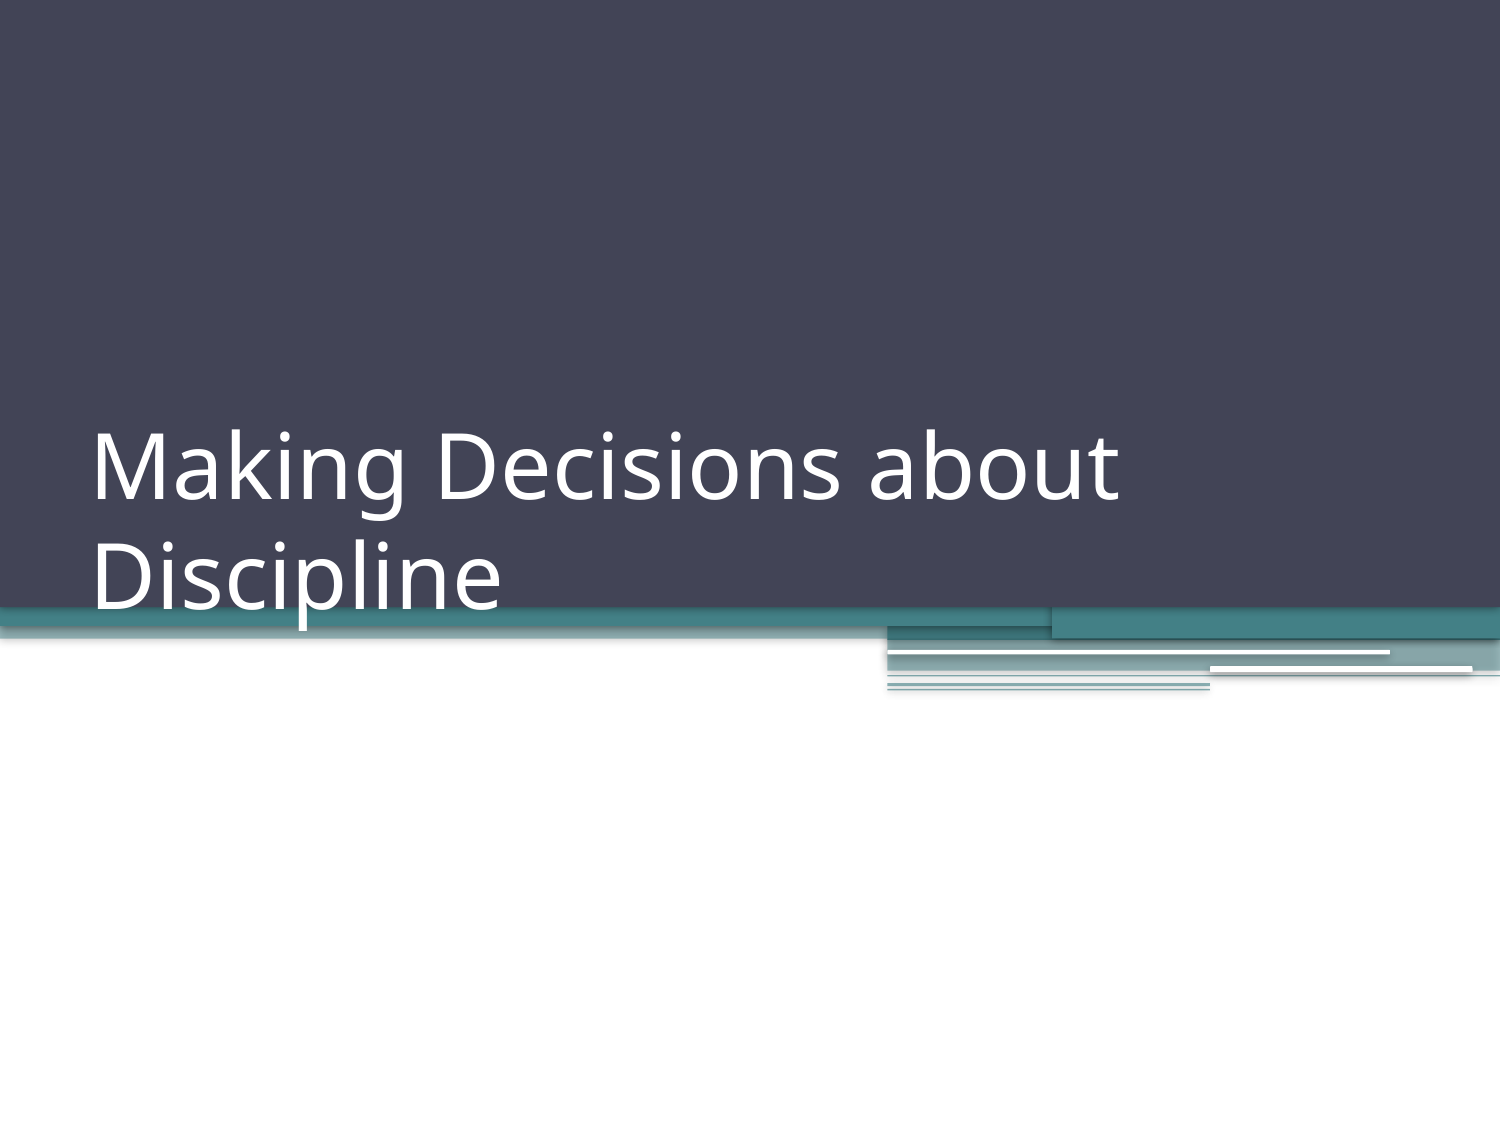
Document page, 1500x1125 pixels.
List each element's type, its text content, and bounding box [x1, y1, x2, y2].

title Making Decisions about Discipline [75, 394, 1463, 636]
